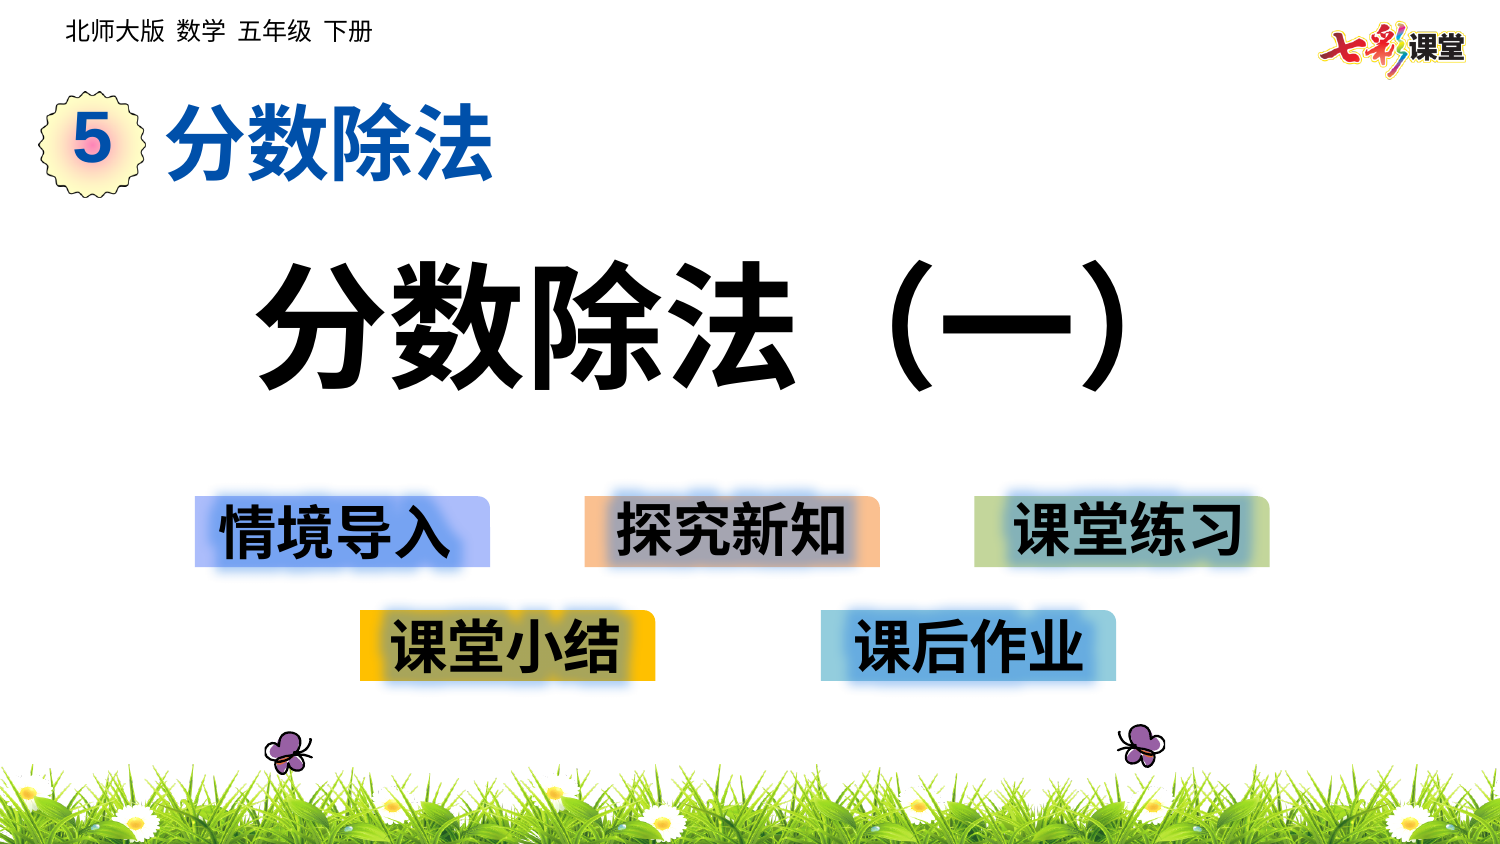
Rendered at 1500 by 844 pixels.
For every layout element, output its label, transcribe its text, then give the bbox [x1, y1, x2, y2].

text_box 情境导入 [199, 484, 472, 579]
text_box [0, 0, 573, 70]
text_box 分数除法 [151, 85, 508, 197]
picture [0, 723, 1500, 844]
text_box 分数除法（一） [240, 235, 1226, 412]
text_box 课堂小结 [370, 598, 642, 693]
text_box 课后作业 [833, 598, 1106, 693]
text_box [37, 81, 146, 198]
text_box 课堂练习 [993, 481, 1266, 575]
picture [1316, 20, 1468, 80]
text_box 探究新知 [596, 481, 868, 575]
